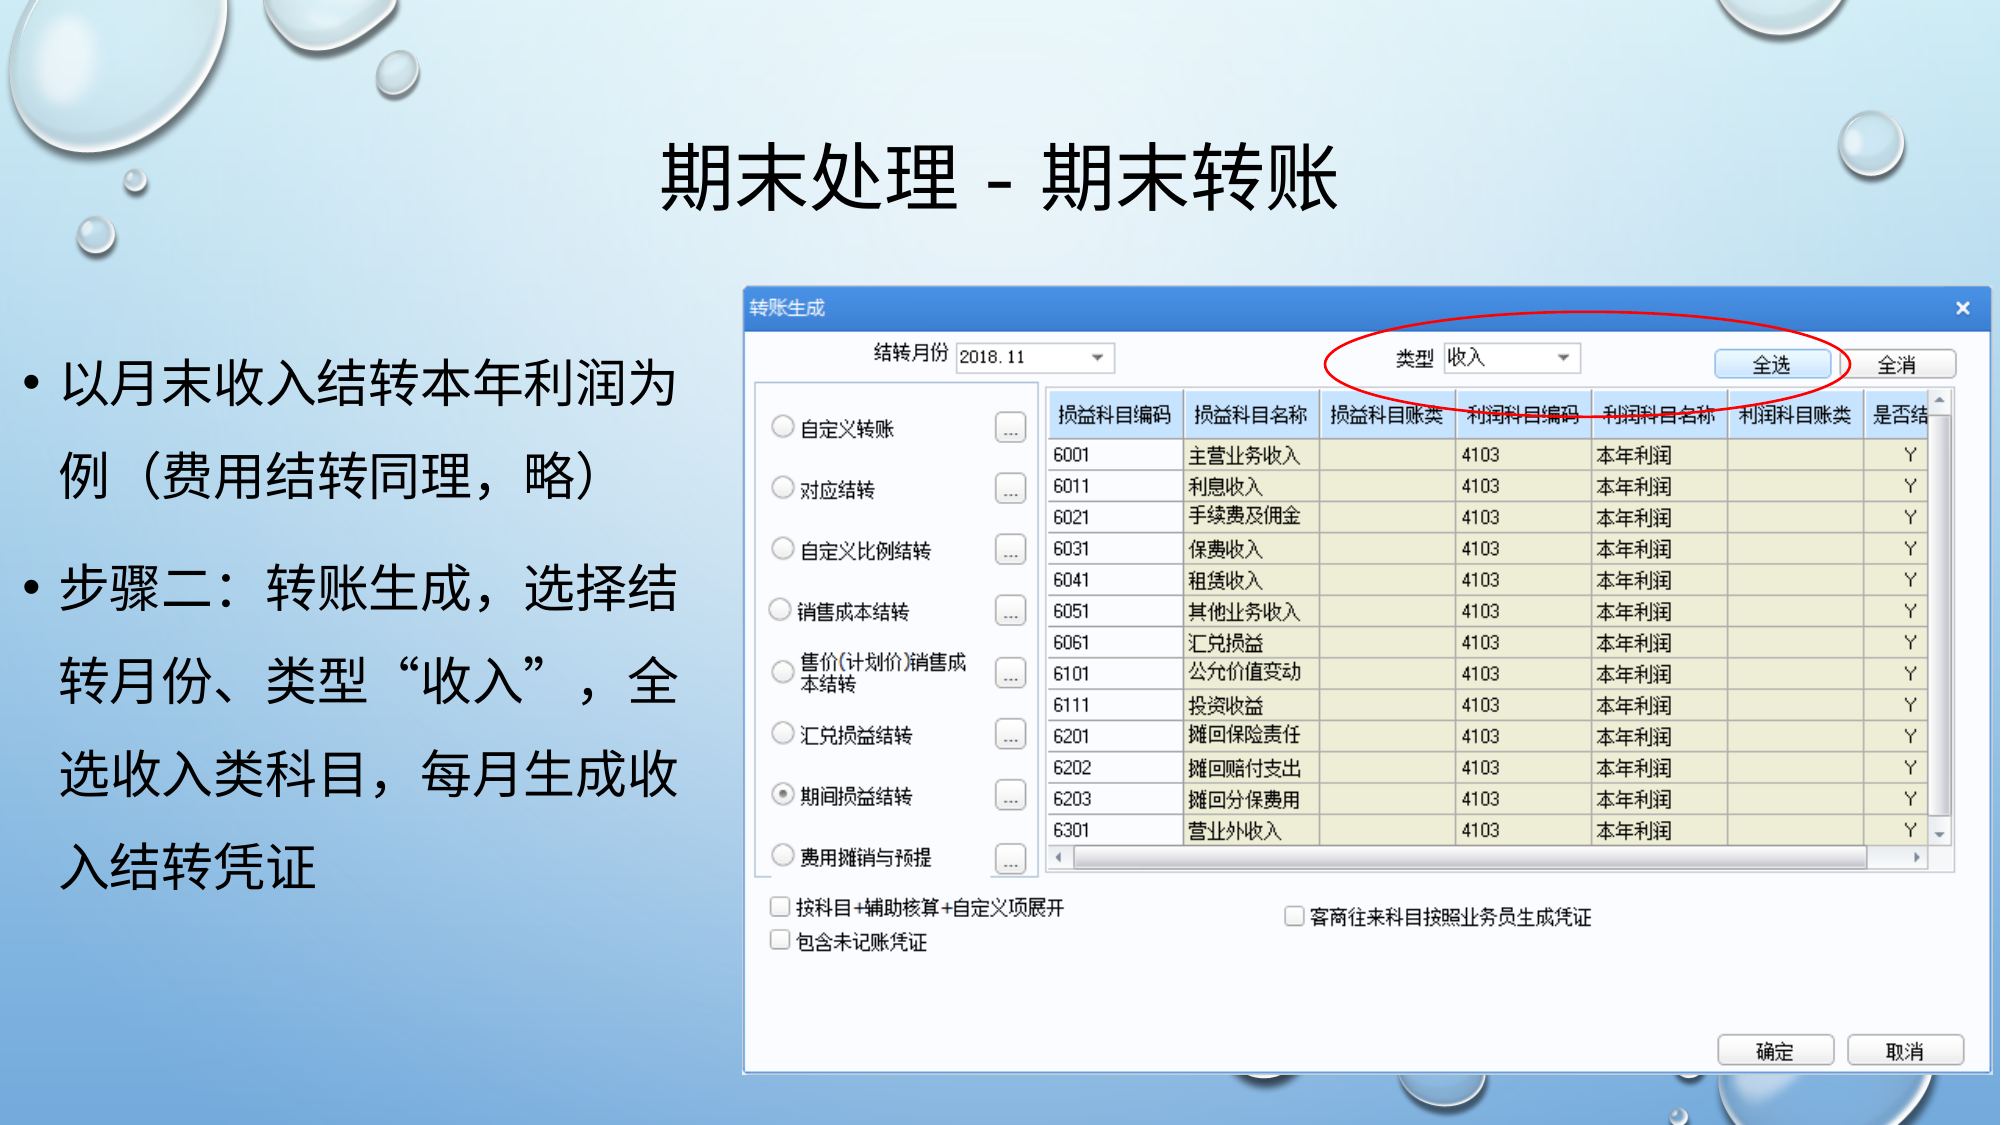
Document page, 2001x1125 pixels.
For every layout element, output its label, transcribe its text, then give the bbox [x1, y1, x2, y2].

list 以月末收入结转本年利润为例（费用结转同理，略） 步骤二：转账生成，选择结转月份、类型“收入”，全选收入类科目，每月生成收入结转凭证 [7, 311, 705, 914]
title 期末处理-期末转账 [149, 50, 1851, 312]
picture [0, 0, 2000, 1125]
